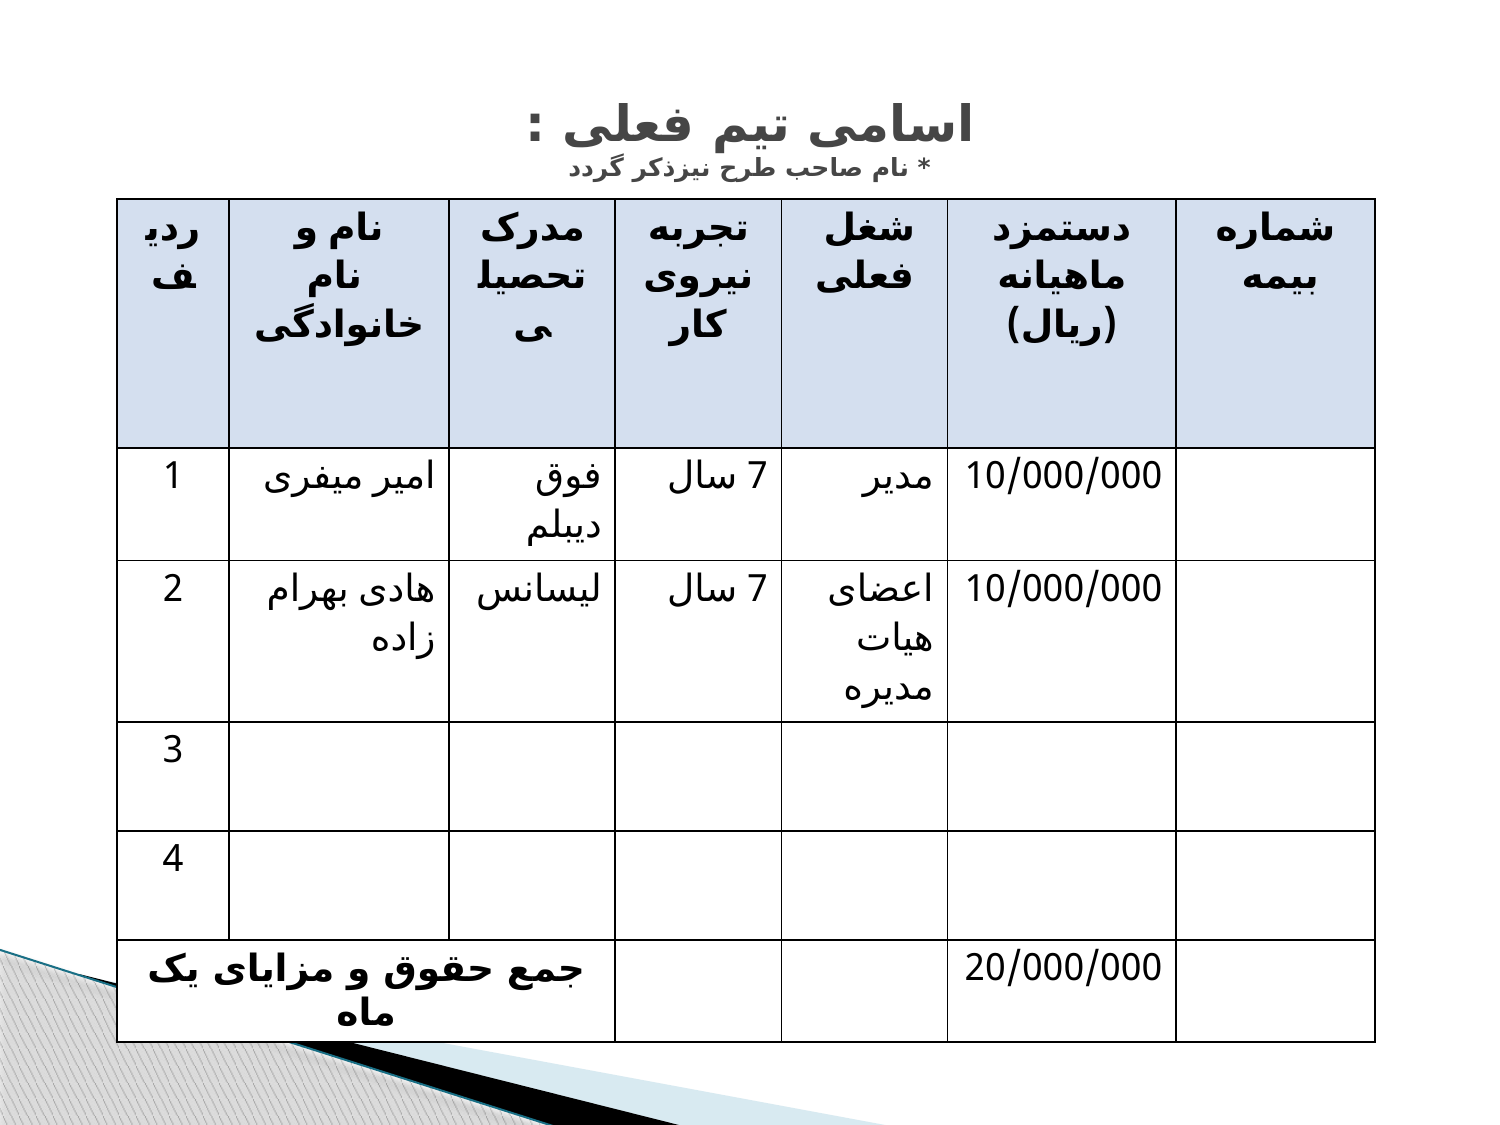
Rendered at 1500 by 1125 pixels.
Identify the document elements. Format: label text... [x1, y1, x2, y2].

table_cell [616, 723, 781, 830]
table_header تجربه نیروی کار [616, 233, 781, 447]
table_cell [450, 723, 614, 830]
table_cell [230, 723, 448, 830]
title اسامی تیم فعلی : * نام صاحب طرح نیزذکر گردد [75, 45, 1425, 233]
table_cell 10/000/000 [948, 561, 1175, 721]
table_header شماره بیمه [1177, 233, 1374, 447]
table_cell لیسانس [450, 561, 614, 721]
table_cell فوق دیبلم [450, 449, 614, 560]
table_cell [1177, 832, 1374, 939]
table_header دستمزد ماهیانه (ریال) [948, 233, 1175, 447]
table_cell [1177, 723, 1374, 830]
table_cell [1177, 941, 1374, 1041]
table_cell [1177, 449, 1374, 560]
table_cell 2 [118, 561, 228, 721]
table_cell [782, 723, 947, 830]
table_header شغل فعلی [782, 233, 947, 447]
table_cell اعضای هیات مدیره [782, 561, 947, 721]
table_cell [782, 941, 947, 1041]
table_cell 1 [118, 449, 228, 560]
table_cell [616, 832, 781, 939]
table_cell مدیر [782, 449, 947, 560]
table_cell امیر میفری [230, 449, 448, 560]
table_cell 3 [118, 723, 228, 830]
table_cell 10/000/000 [948, 449, 1175, 560]
table_header نام و نام خانوادگی [230, 233, 448, 447]
table_cell [782, 832, 947, 939]
table_cell [230, 832, 448, 939]
table_cell هادی بهرام زاده [230, 561, 448, 721]
table_cell [948, 723, 1175, 830]
table_cell [948, 832, 1175, 939]
table_header ردیف [118, 233, 228, 447]
table_cell جمع حقوق و مزایای یک ماه [118, 941, 614, 1041]
table_header مدرک تحصیلی [450, 233, 614, 447]
table_cell 7 سال [616, 561, 781, 721]
table_cell 20/000/000 [948, 941, 1175, 1041]
table_cell [1177, 561, 1374, 721]
table_cell [616, 941, 781, 1041]
table_cell 4 [118, 832, 228, 939]
table_cell [450, 832, 614, 939]
table_cell 7 سال [616, 449, 781, 560]
